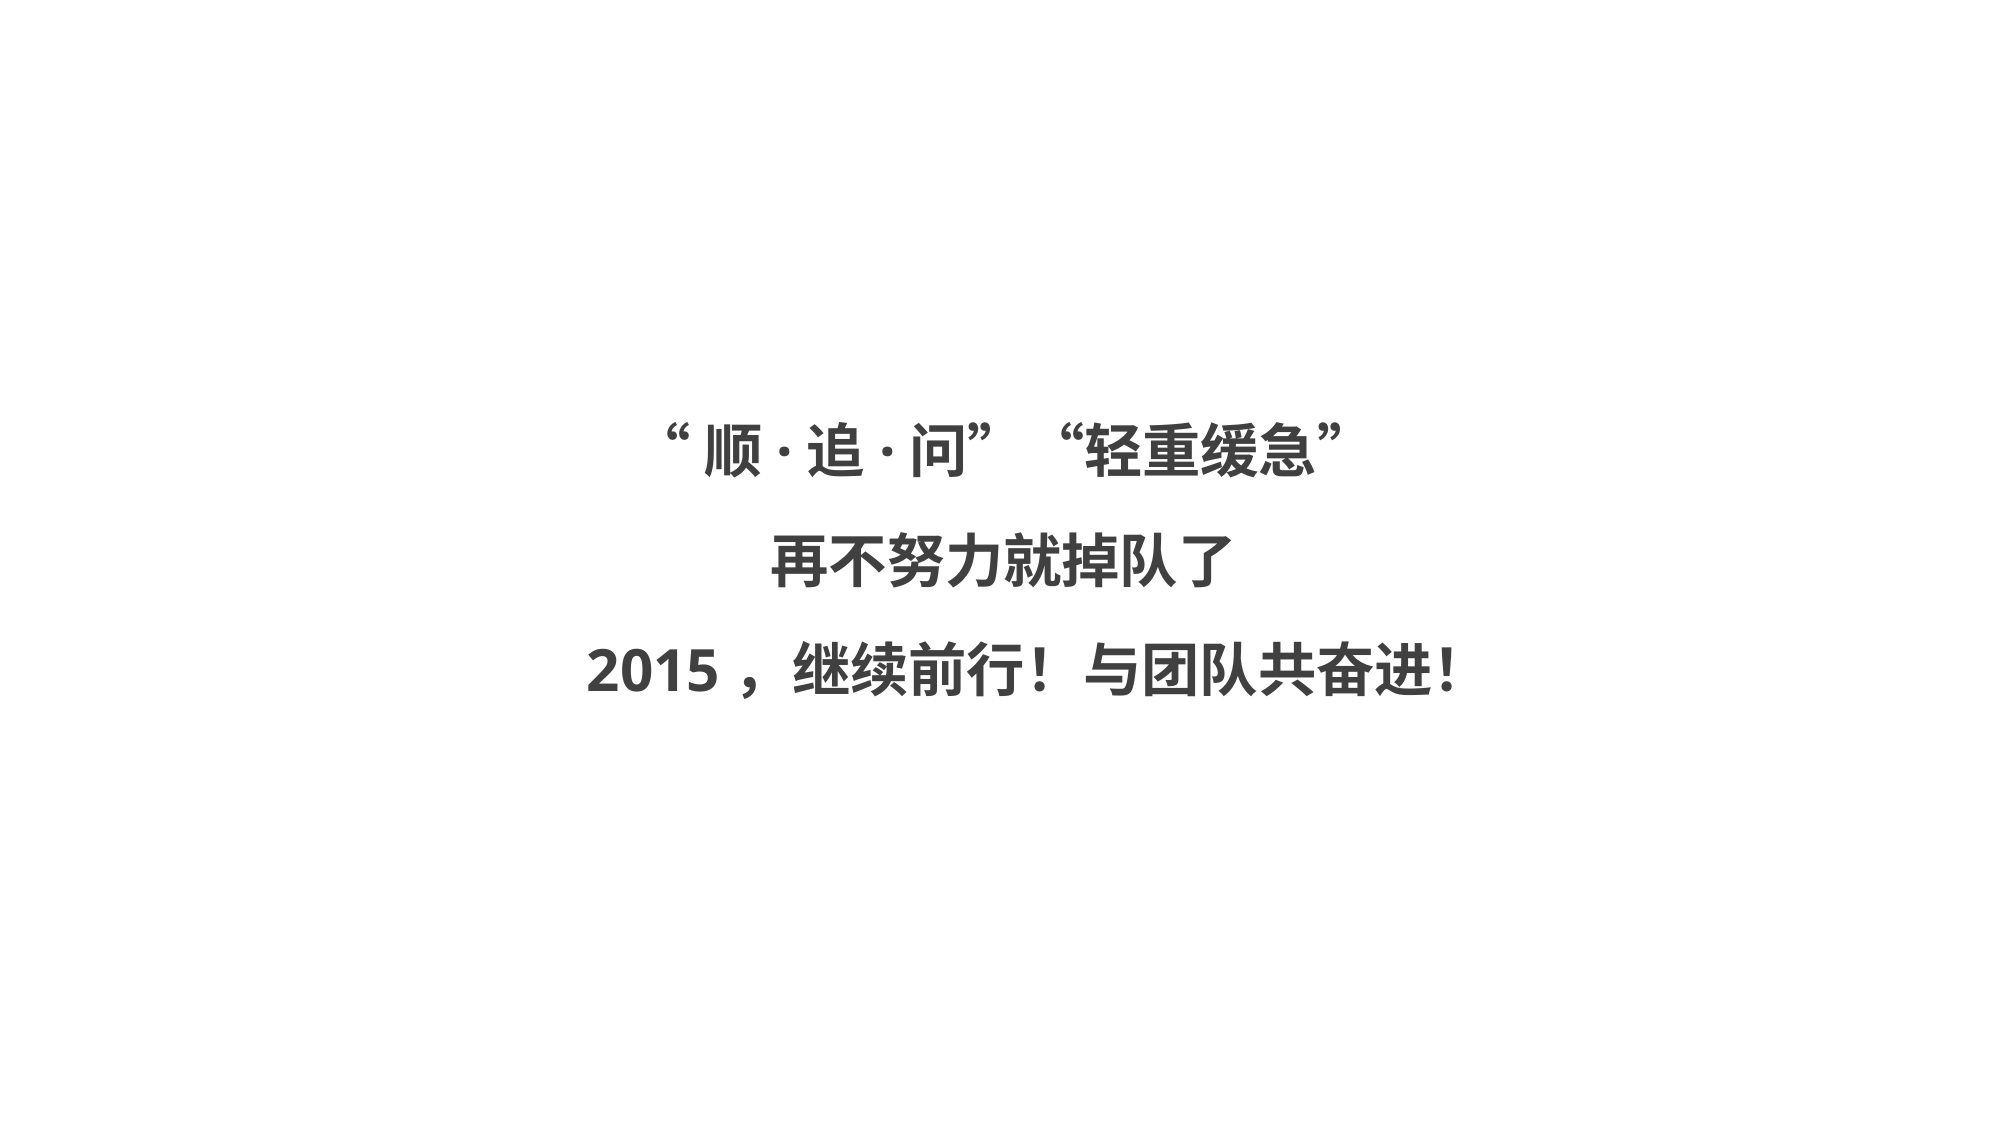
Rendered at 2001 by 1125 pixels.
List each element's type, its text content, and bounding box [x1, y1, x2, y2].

text_box 2015，继续前行！与团队共奋进！ [572, 625, 1506, 711]
text_box “顺·追·问”“轻重缓急” [617, 407, 1391, 492]
text_box 再不努力就掉队了 [755, 516, 1252, 602]
